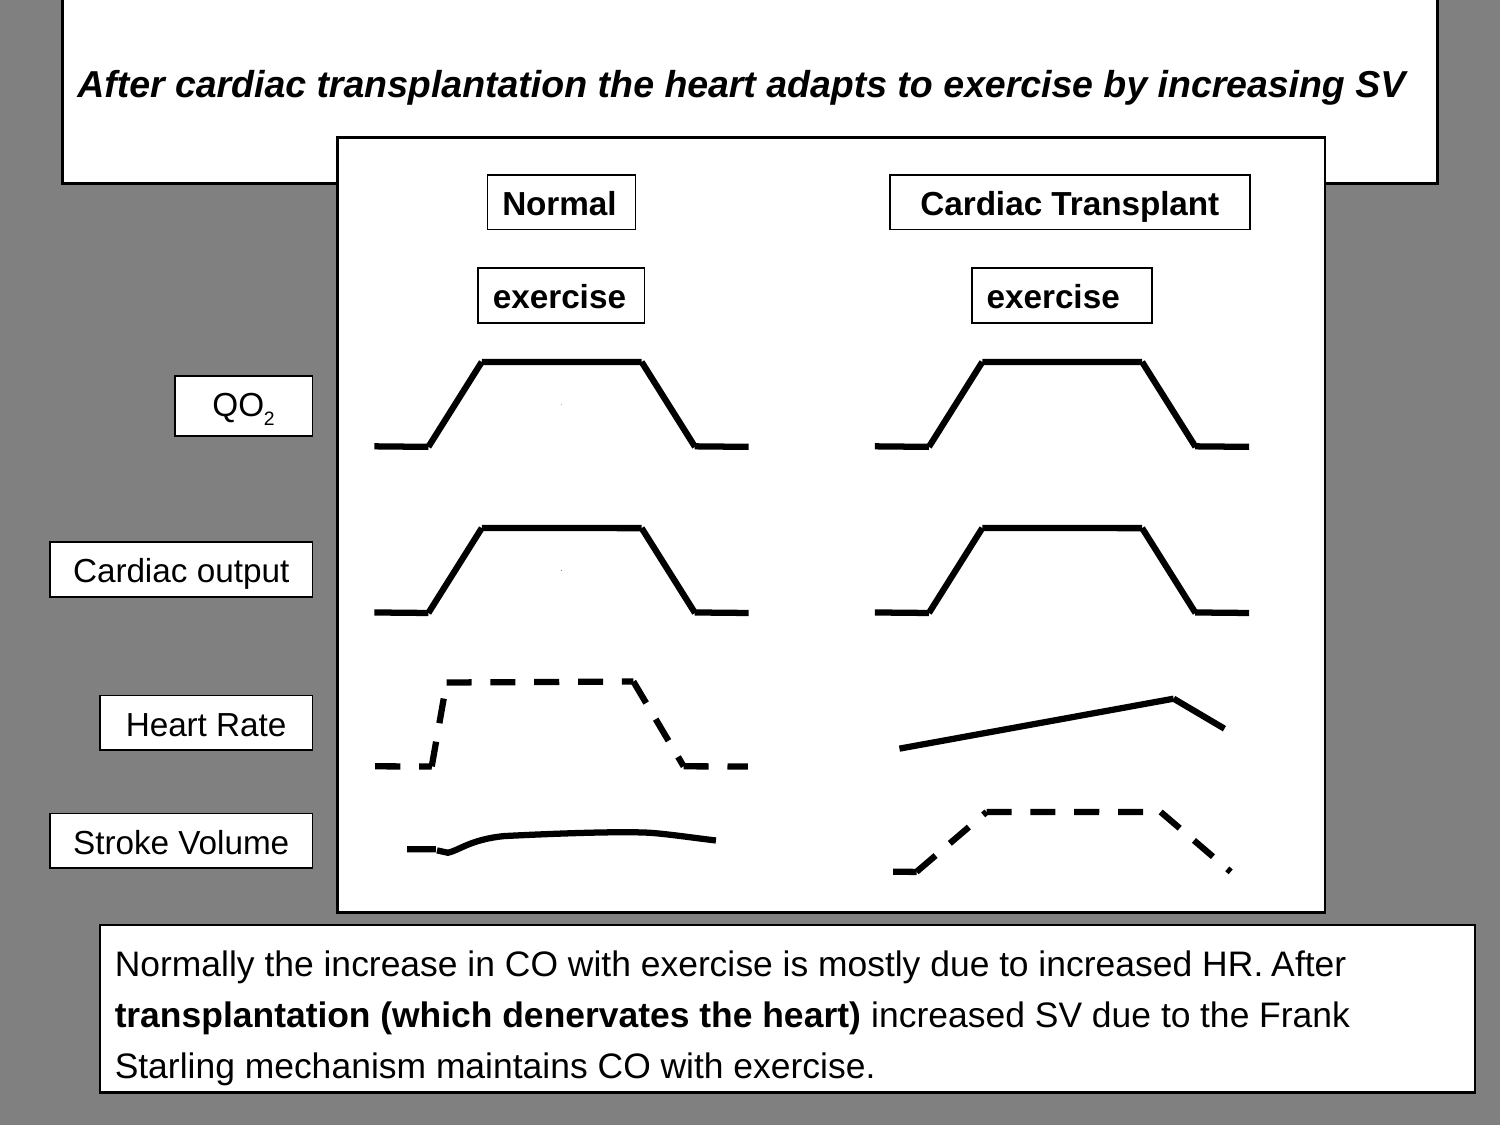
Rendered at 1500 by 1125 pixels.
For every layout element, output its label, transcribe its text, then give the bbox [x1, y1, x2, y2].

text_box Normally the increase in CO with exercise is mostly due to increased HR. After transplantation (which denervates the heart) increased SV due to the Frank Starling mechanism maintains CO with exercise. [99, 924, 1475, 1093]
title After cardiac transplantation the heart adapts to exercise by increasing SV [61, 0, 1439, 185]
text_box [49, 137, 1326, 913]
